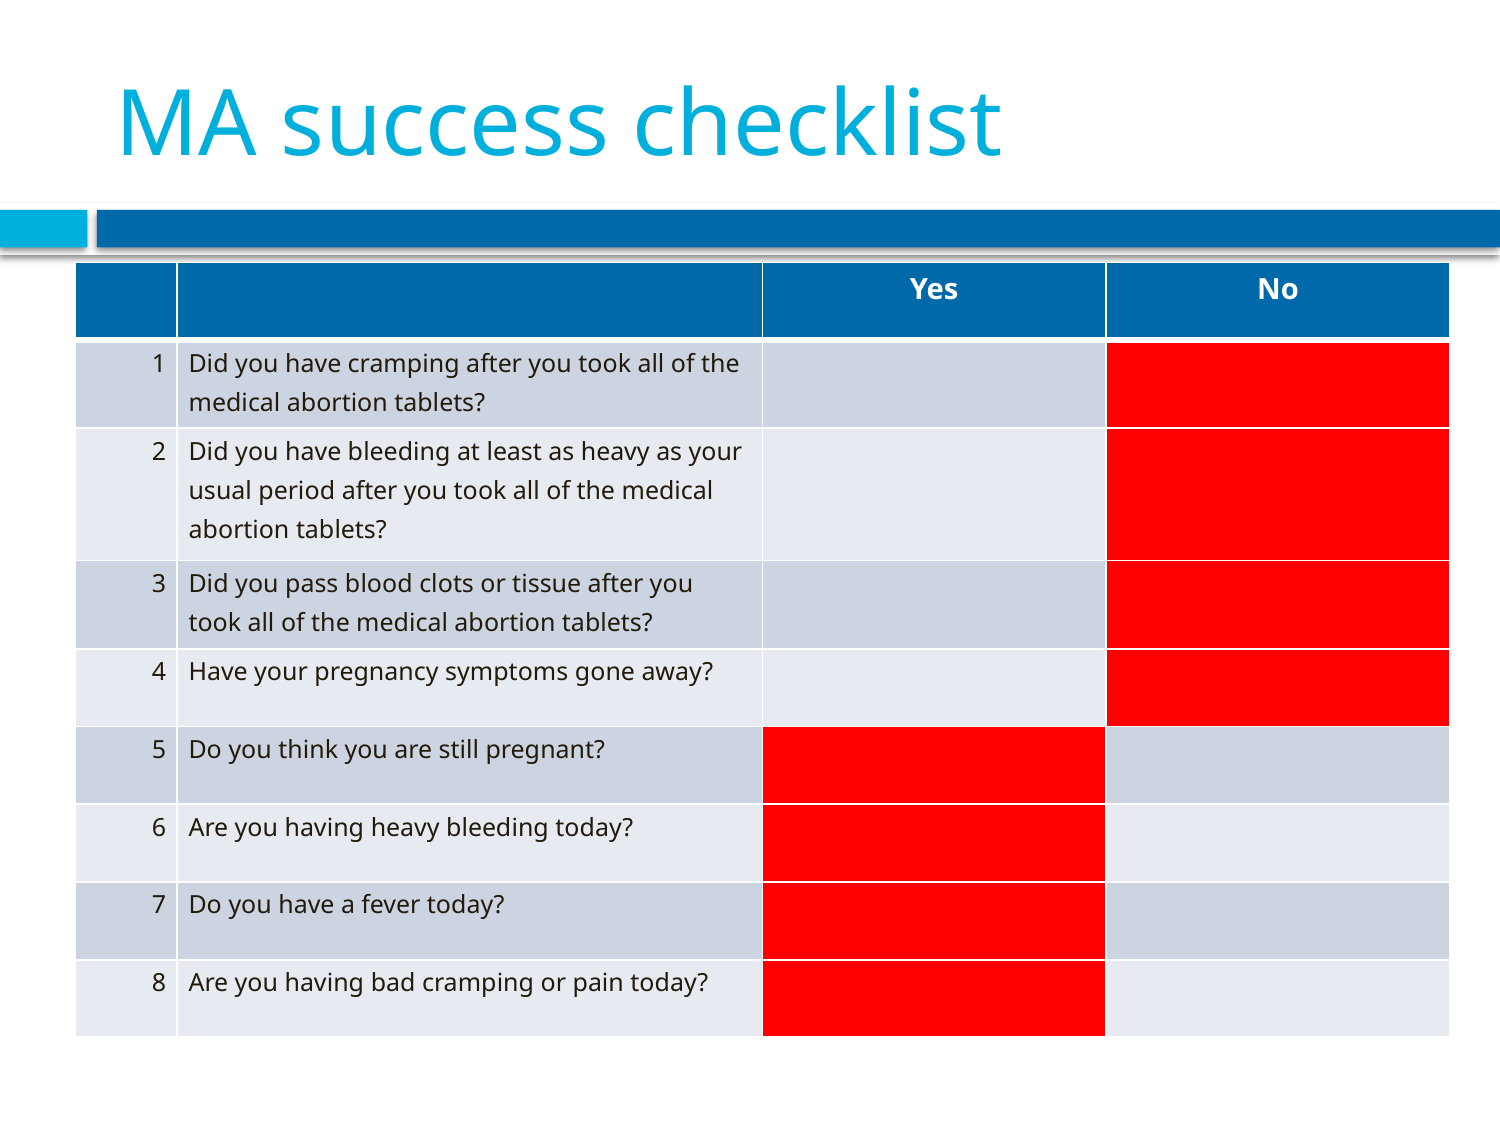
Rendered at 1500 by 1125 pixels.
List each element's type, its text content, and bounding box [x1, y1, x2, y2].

table_cell [763, 961, 1105, 1036]
table_cell 4 [76, 650, 176, 726]
table_cell [763, 650, 1105, 726]
table_cell 1 [76, 343, 176, 427]
table_cell [763, 343, 1105, 427]
table_cell 6 [76, 805, 176, 881]
table_cell Do you think you are still pregnant? [178, 727, 762, 803]
table_cell Are you having bad cramping or pain today? [178, 961, 762, 1036]
table_cell [763, 805, 1105, 881]
table_header [178, 263, 762, 337]
table_cell [1107, 650, 1449, 726]
table_cell [1107, 883, 1449, 959]
table_cell Did you pass blood clots or tissue after you took all of the medical abortion tablets? [178, 561, 762, 648]
table_cell [1107, 727, 1449, 803]
table_cell 7 [76, 883, 176, 959]
table_cell 2 [76, 429, 176, 560]
table_header Yes [763, 263, 1105, 337]
table_cell [1107, 343, 1449, 427]
table_cell [1107, 805, 1449, 881]
table_cell Have your pregnancy symptoms gone away? [178, 650, 762, 726]
table_cell Are you having heavy bleeding today? [178, 805, 762, 881]
table_cell Did you have cramping after you took all of the medical abortion tablets? [178, 343, 762, 427]
table_cell 5 [76, 727, 176, 803]
table_cell 8 [76, 961, 176, 1036]
table_cell [1107, 429, 1449, 560]
table_cell 3 [76, 561, 176, 648]
table_cell [763, 561, 1105, 648]
title MA success checklist [100, 37, 1438, 200]
table_header [76, 263, 176, 337]
table_cell [763, 883, 1105, 959]
table_cell [763, 429, 1105, 560]
table_cell [1107, 561, 1449, 648]
table_header No [1107, 263, 1449, 337]
table_cell Do you have a fever today? [178, 883, 762, 959]
table_cell Did you have bleeding at least as heavy as your usual period after you took all of the medical abortion tablets? [178, 429, 762, 560]
table_cell [763, 727, 1105, 803]
table_cell [1107, 961, 1449, 1036]
